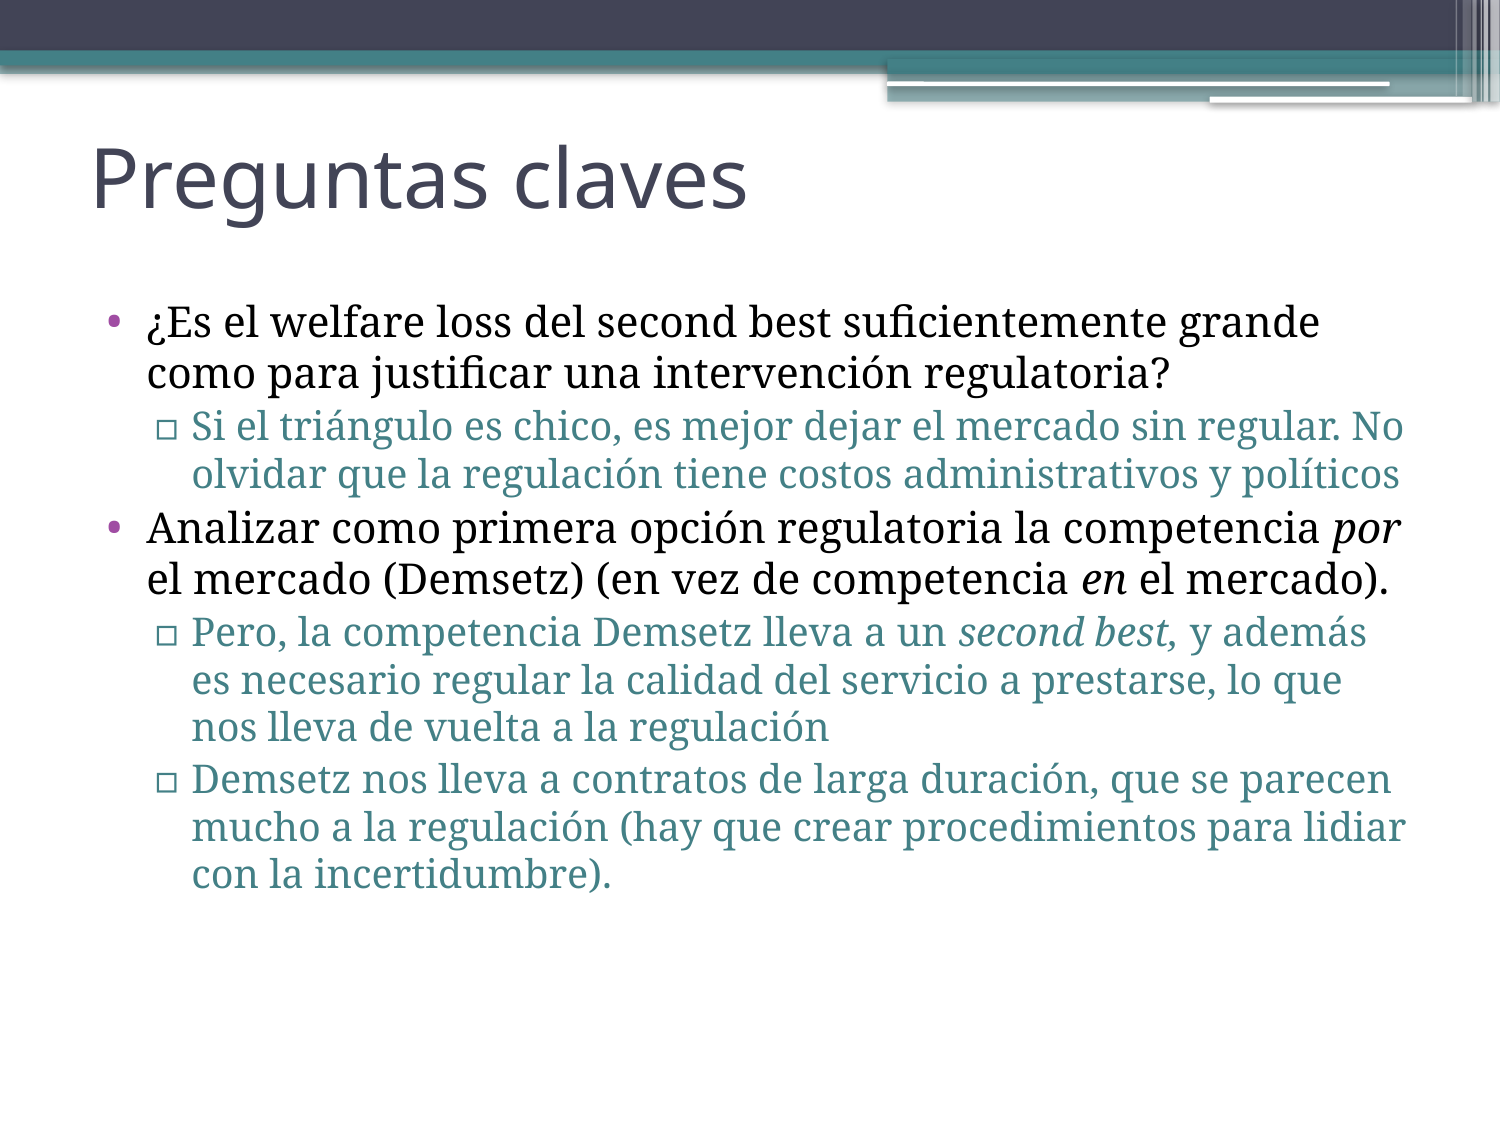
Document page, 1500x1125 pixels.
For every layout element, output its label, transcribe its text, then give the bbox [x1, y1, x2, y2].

title Preguntas claves [75, 87, 1425, 263]
list ¿Es el welfare loss del second best suficientemente grande como para justificar una intervención regulatoria? Si el triángulo es chico, es mejor dejar el mercado sin regular. No olvidar que la regulación tiene costos administrativos y políticos Analizar como primera opción regulatoria la competencia por el mercado (Demsetz) (en vez de competencia en el mercado). Pero, la competencia Demsetz lleva a un second best, y además es necesario regular la calidad del servicio a prestarse, lo que nos lleva de vuelta a la regulación Demsetz nos lleva a contratos de larga duración, que se parecen mucho a la regulación (hay que crear procedimientos para lidiar con la incertidumbre). [75, 287, 1425, 1004]
